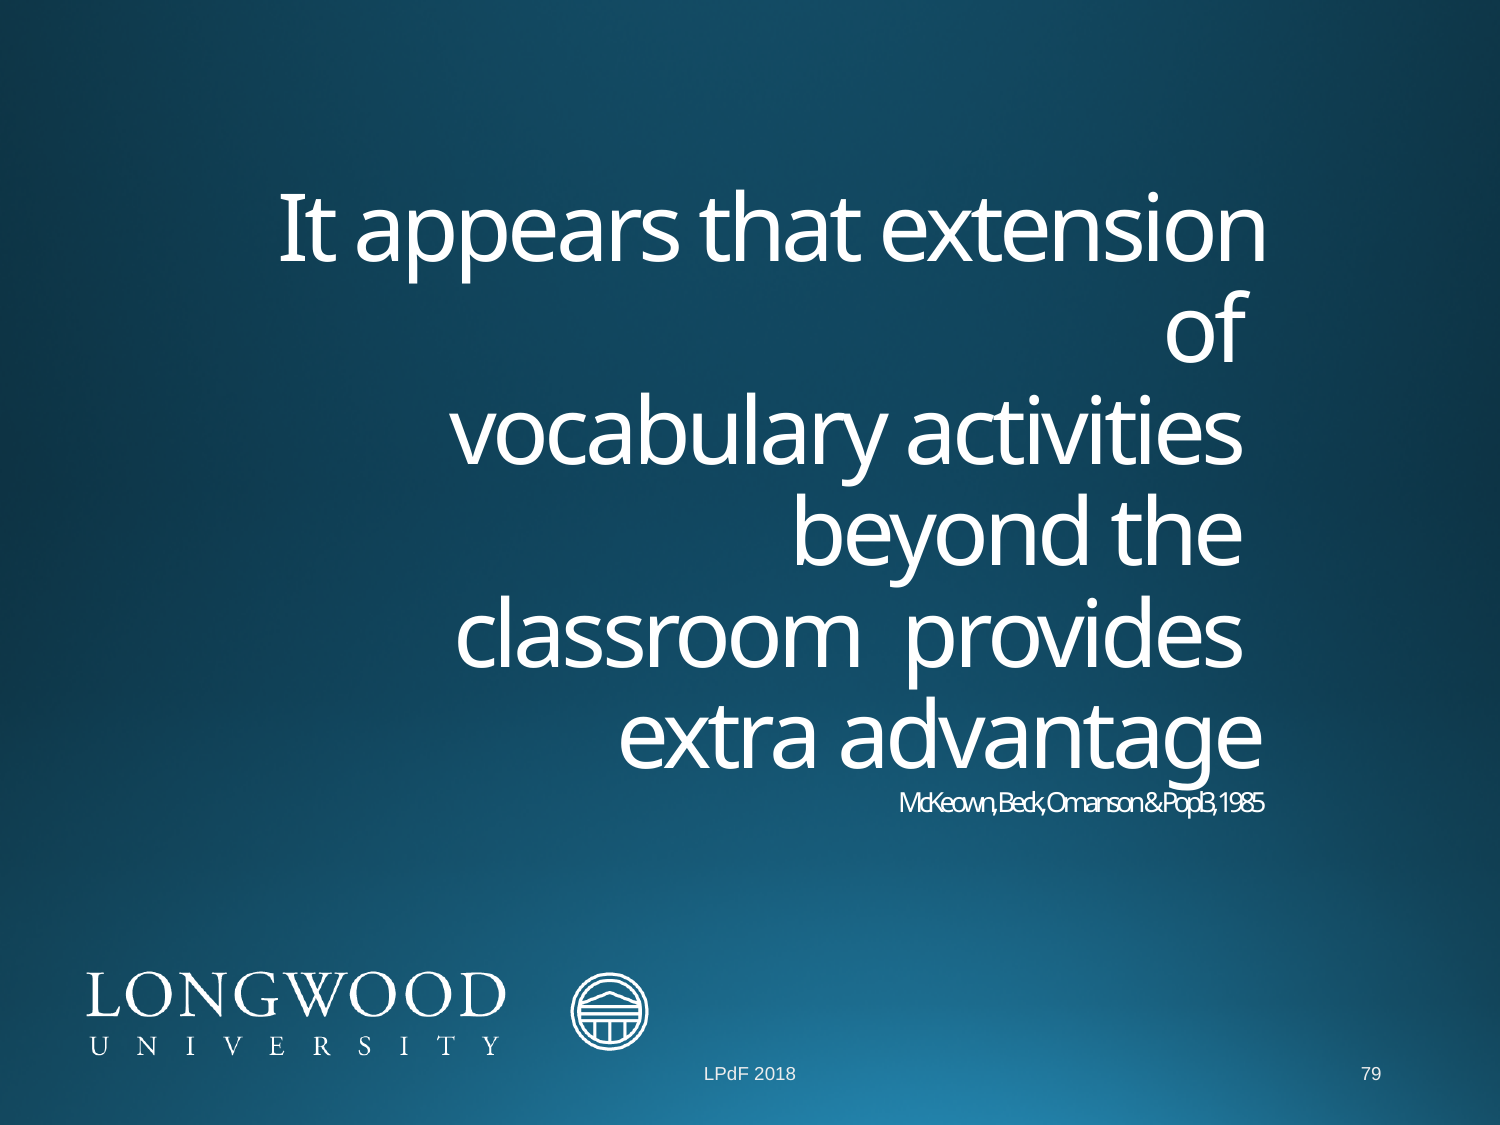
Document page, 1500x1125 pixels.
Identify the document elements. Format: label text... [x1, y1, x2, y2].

footer LPdF 2018 [496, 1042, 1004, 1103]
slide_number 79 [1059, 1042, 1397, 1103]
title It appears that extension of vocabulary activities beyond the classroom provides extra advantage McKeown, Beck, Omanson & Popl3, 1985 [194, 172, 1282, 835]
picture [0, 0, 1500, 1125]
